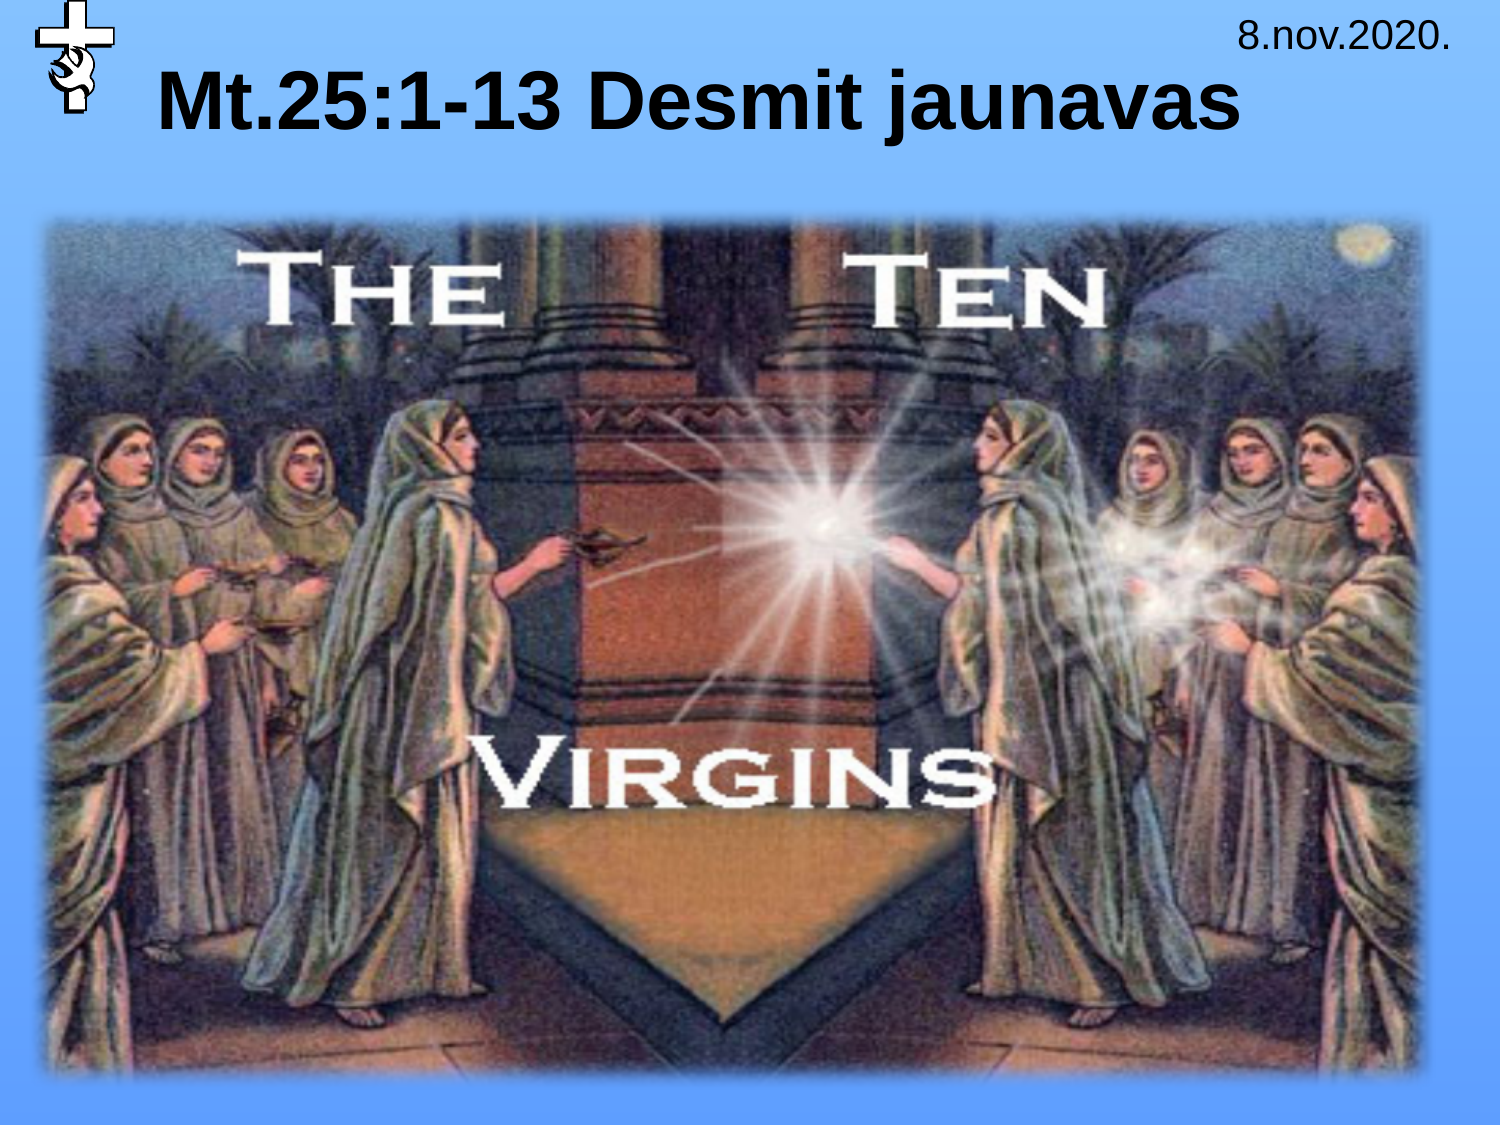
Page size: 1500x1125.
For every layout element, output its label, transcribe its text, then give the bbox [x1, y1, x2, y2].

picture [34, 0, 116, 114]
text_box 8.nov.2020. [1222, 0, 1500, 65]
picture [29, 207, 1436, 1090]
title Mt.25:1-13 Desmit jaunavas [29, 8, 1371, 185]
